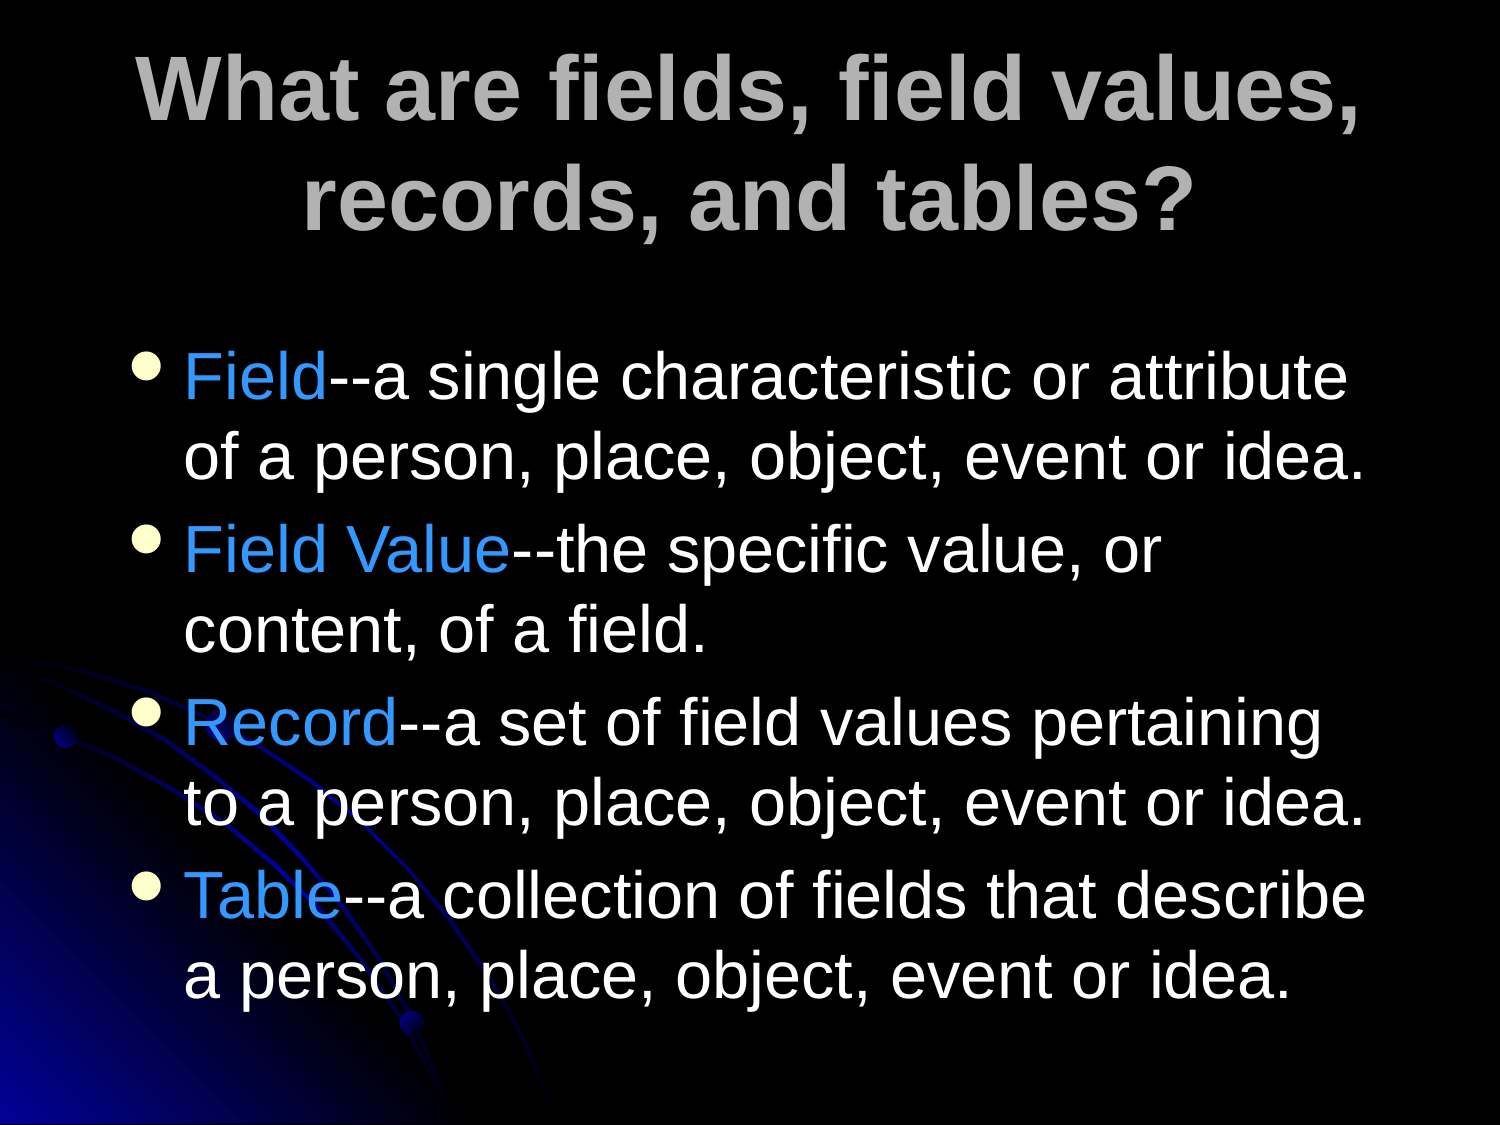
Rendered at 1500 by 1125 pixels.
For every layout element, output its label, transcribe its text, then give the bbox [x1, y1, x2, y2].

title What are fields, field values, records, and tables? [74, 45, 1426, 233]
list Field--a single characteristic or attribute of a person, place, object, event or idea. Field Value--the specific value, or content, of a field. Record--a set of field values pertaining to a person, place, object, event or idea. Table--a collection of fields that describe a person, place, object, event or idea. [112, 324, 1388, 1065]
